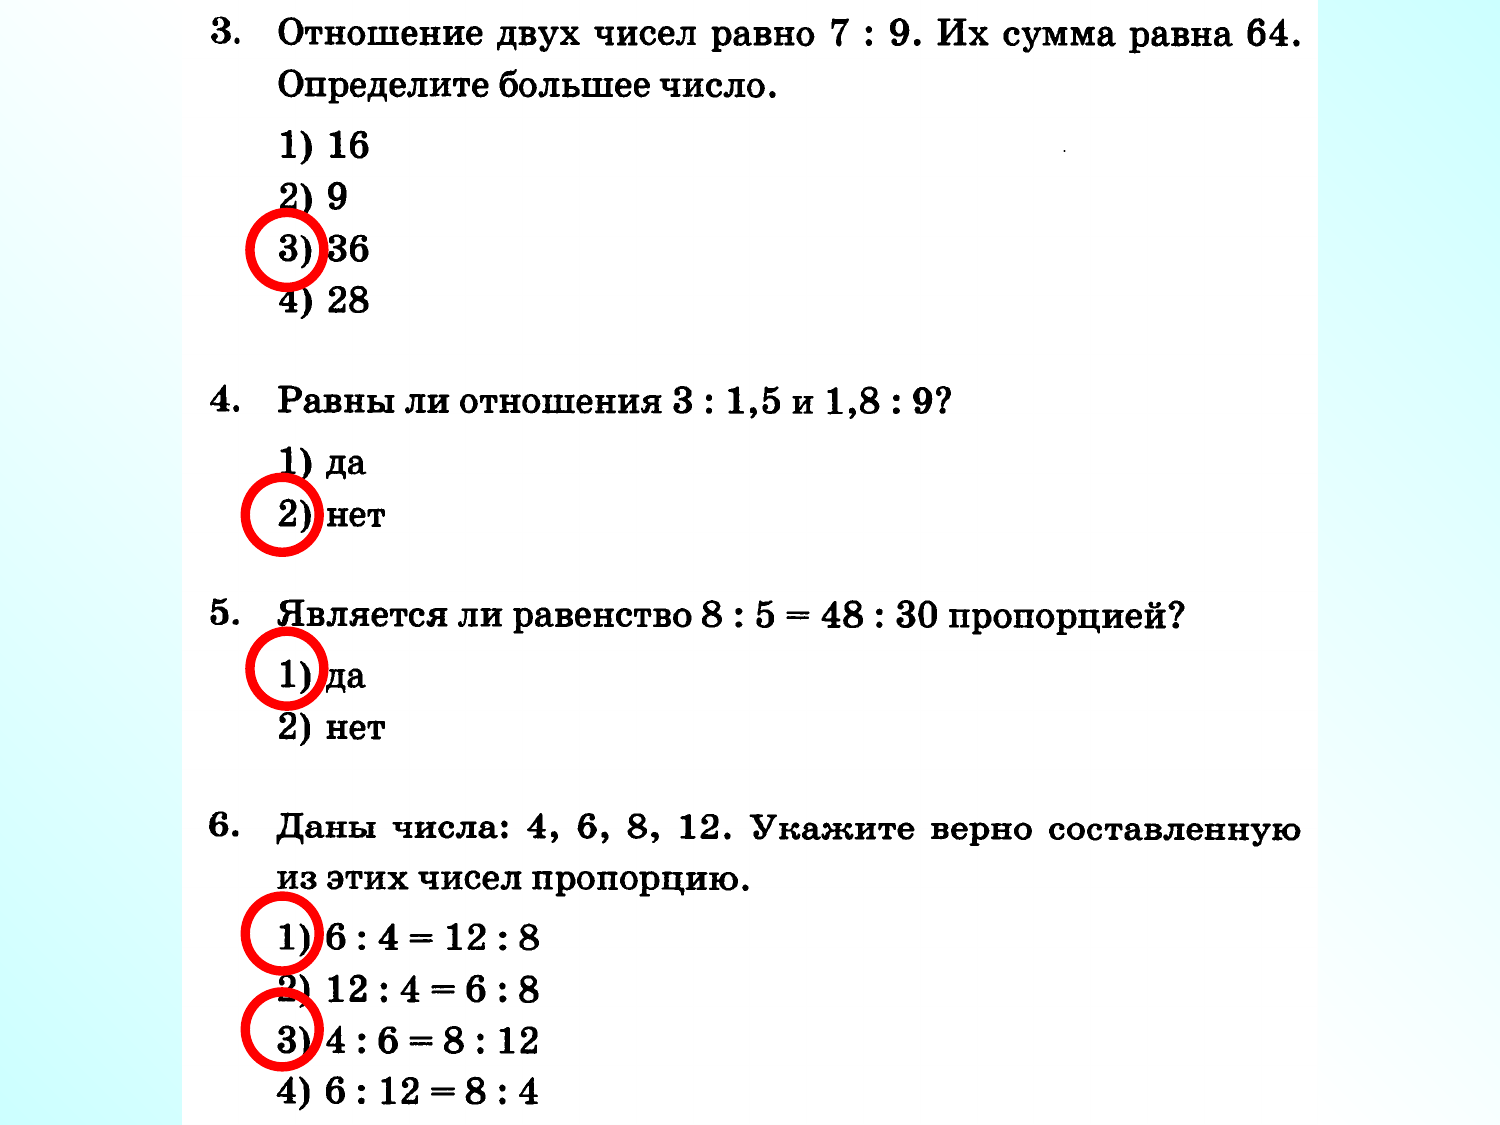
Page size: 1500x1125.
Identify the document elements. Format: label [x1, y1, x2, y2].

picture [182, 0, 1318, 1125]
